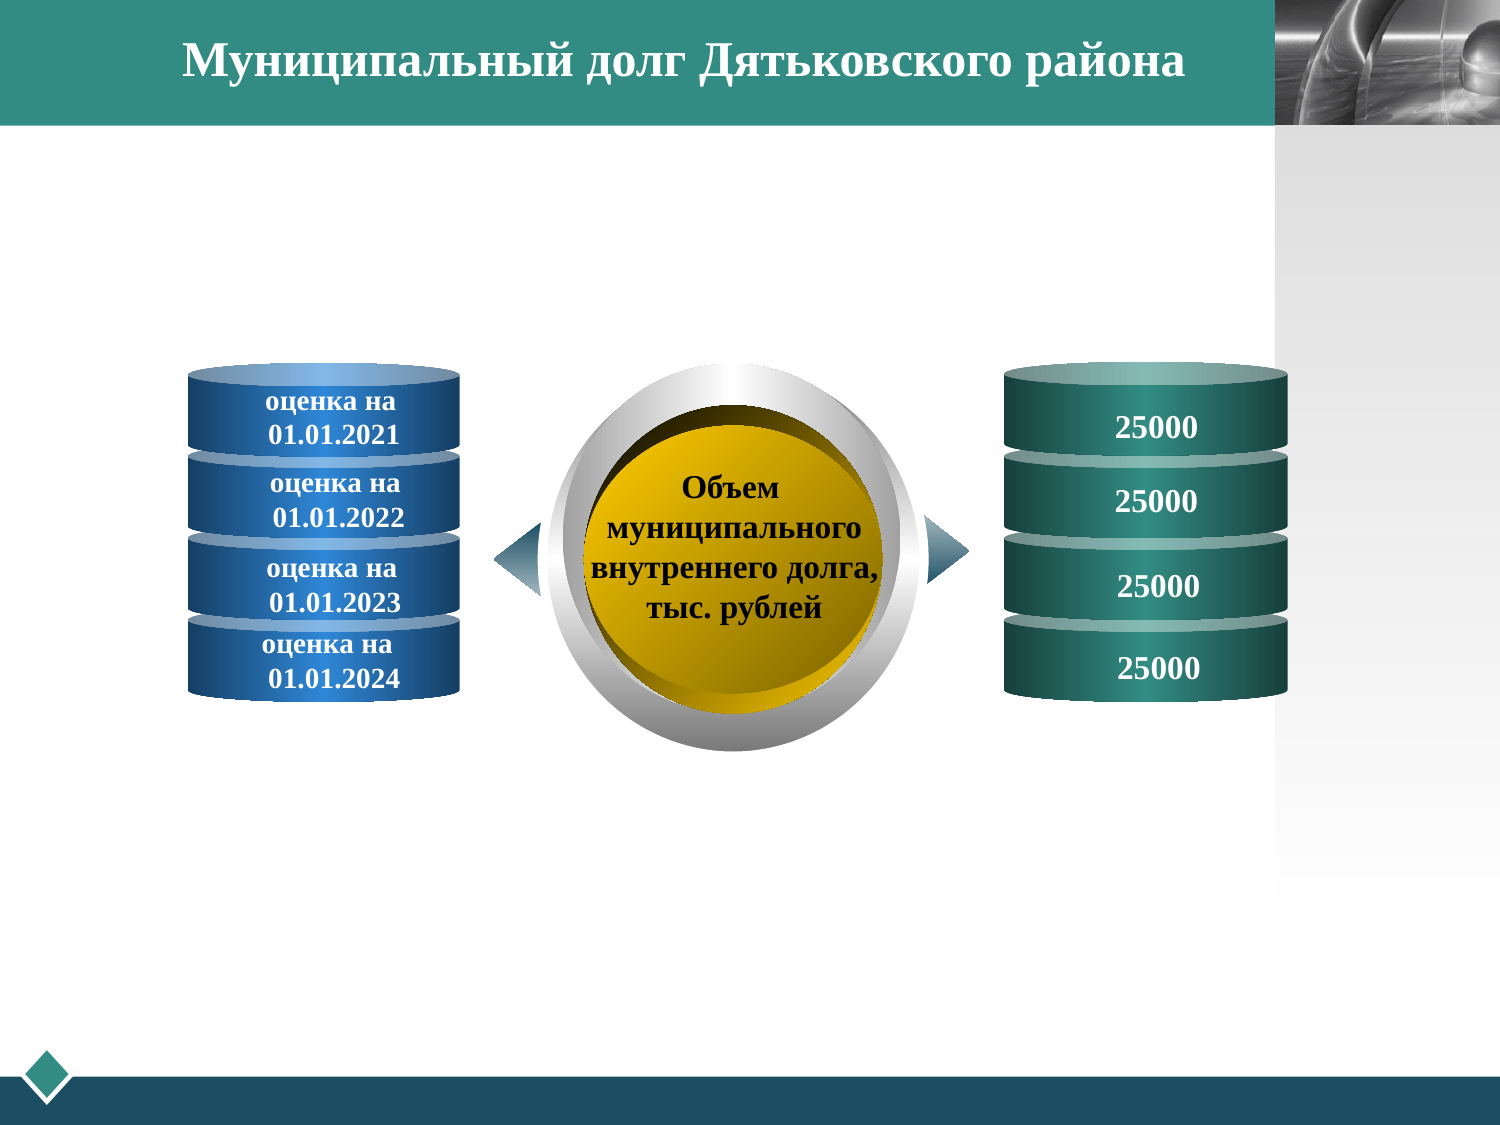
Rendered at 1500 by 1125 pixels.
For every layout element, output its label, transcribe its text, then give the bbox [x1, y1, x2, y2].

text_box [187, 362, 1288, 757]
text_box Муниципальный долг Дятьковского района [8, 19, 1359, 142]
picture [1275, 0, 1500, 125]
